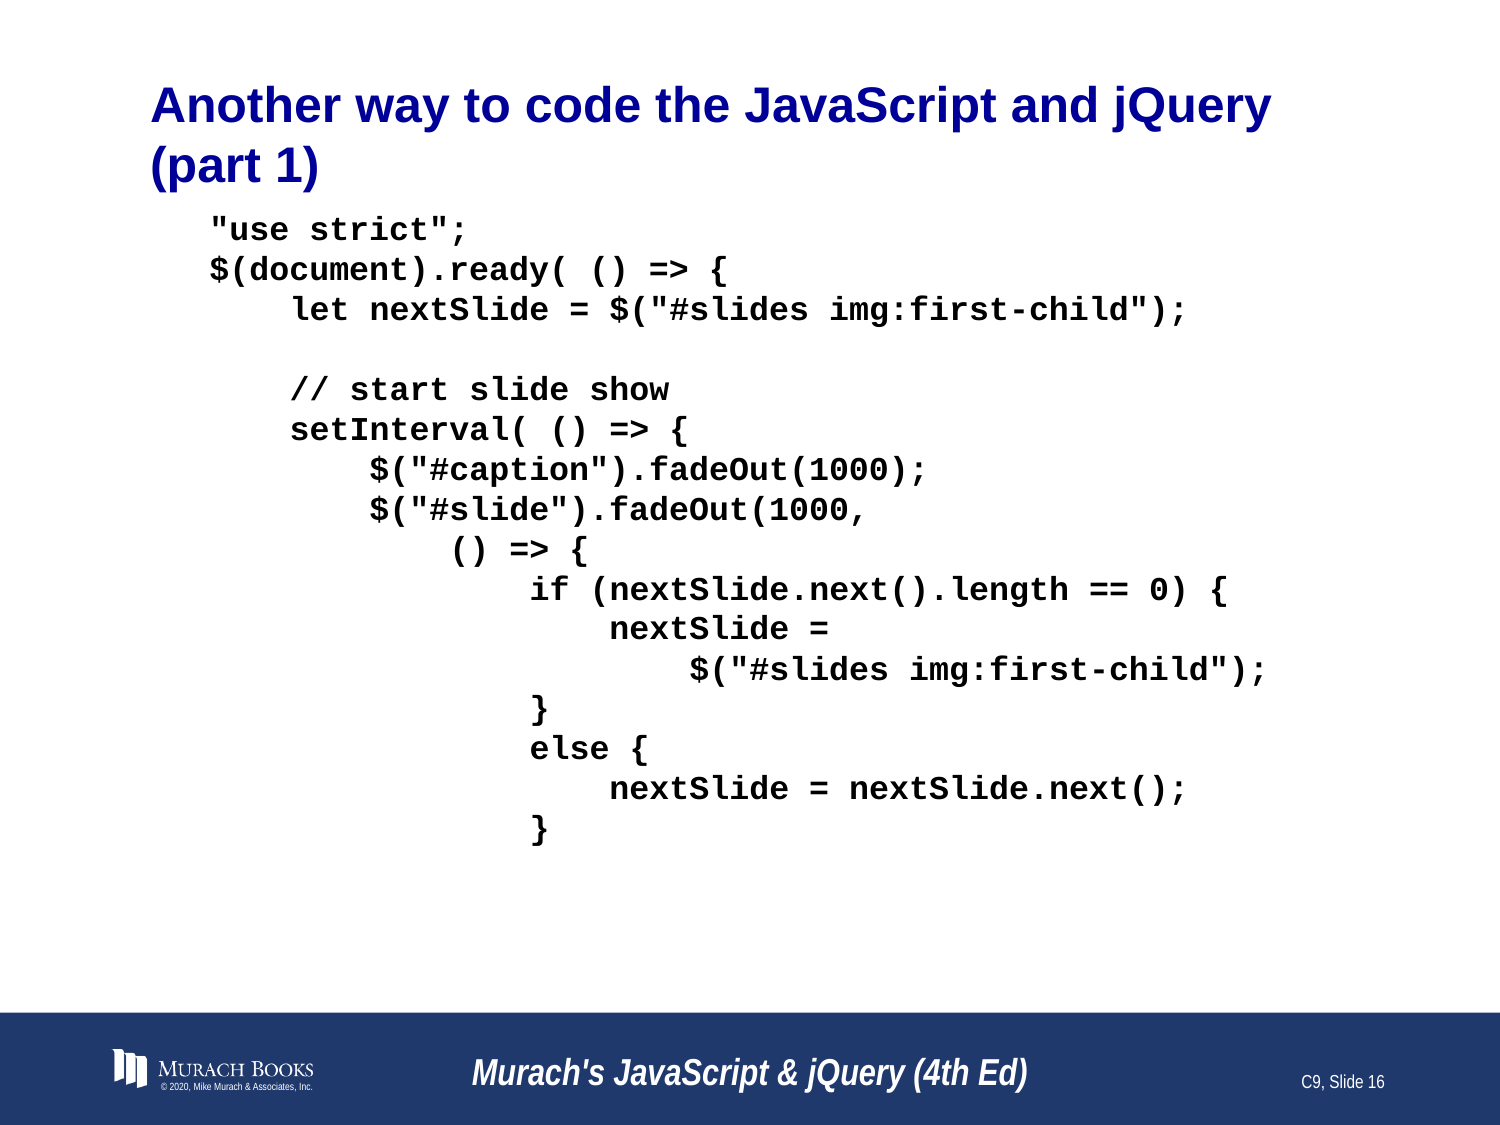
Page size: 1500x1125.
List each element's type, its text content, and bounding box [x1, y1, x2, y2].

list "use strict"; $(document).ready( () => { let nextSlide = $("#slides img:first-child"); // start slide show setInterval( () => { $("#caption").fadeOut(1000); $("#slide").fadeOut(1000, () => { if (nextSlide.next().length == 0) { nextSlide = $("#slides img:first-child"); } else { nextSlide = nextSlide.next(); } [137, 200, 1350, 1000]
slide_number Murach's JavaScript & jQuery (4th Ed) [463, 1025, 1050, 1100]
footer © 2020, Mike Murach & Associates, Inc. [12, 1025, 463, 1100]
slide_number C9, Slide 16 [1087, 1025, 1400, 1100]
title Another way to code the JavaScript and jQuery (part 1) [150, 72, 1350, 194]
